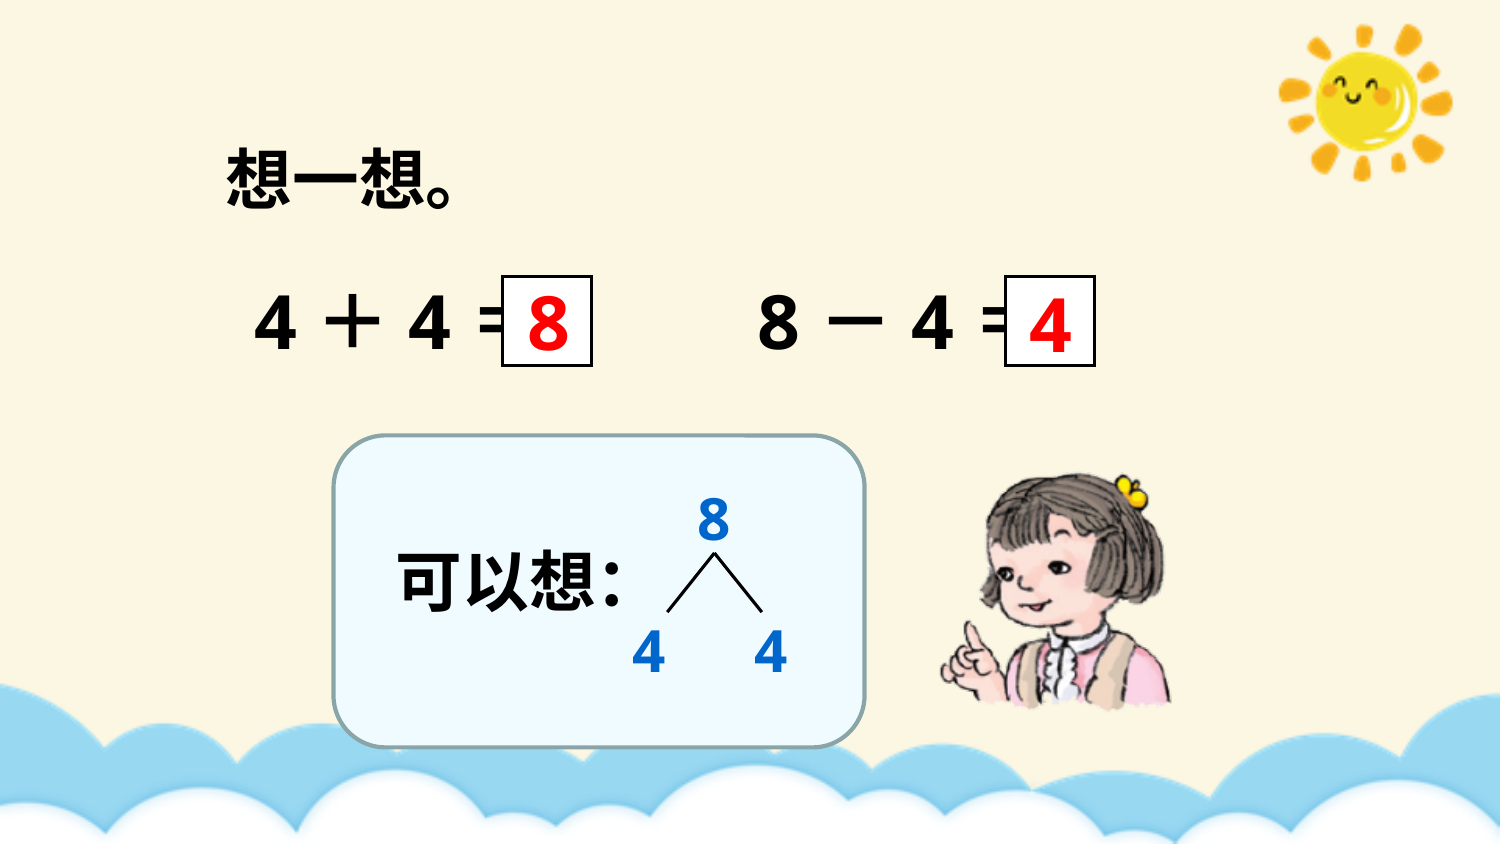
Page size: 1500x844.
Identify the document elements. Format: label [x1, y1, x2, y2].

text_box [742, 267, 1176, 374]
text_box [333, 435, 1185, 748]
picture [0, 0, 1500, 844]
text_box [239, 267, 673, 374]
